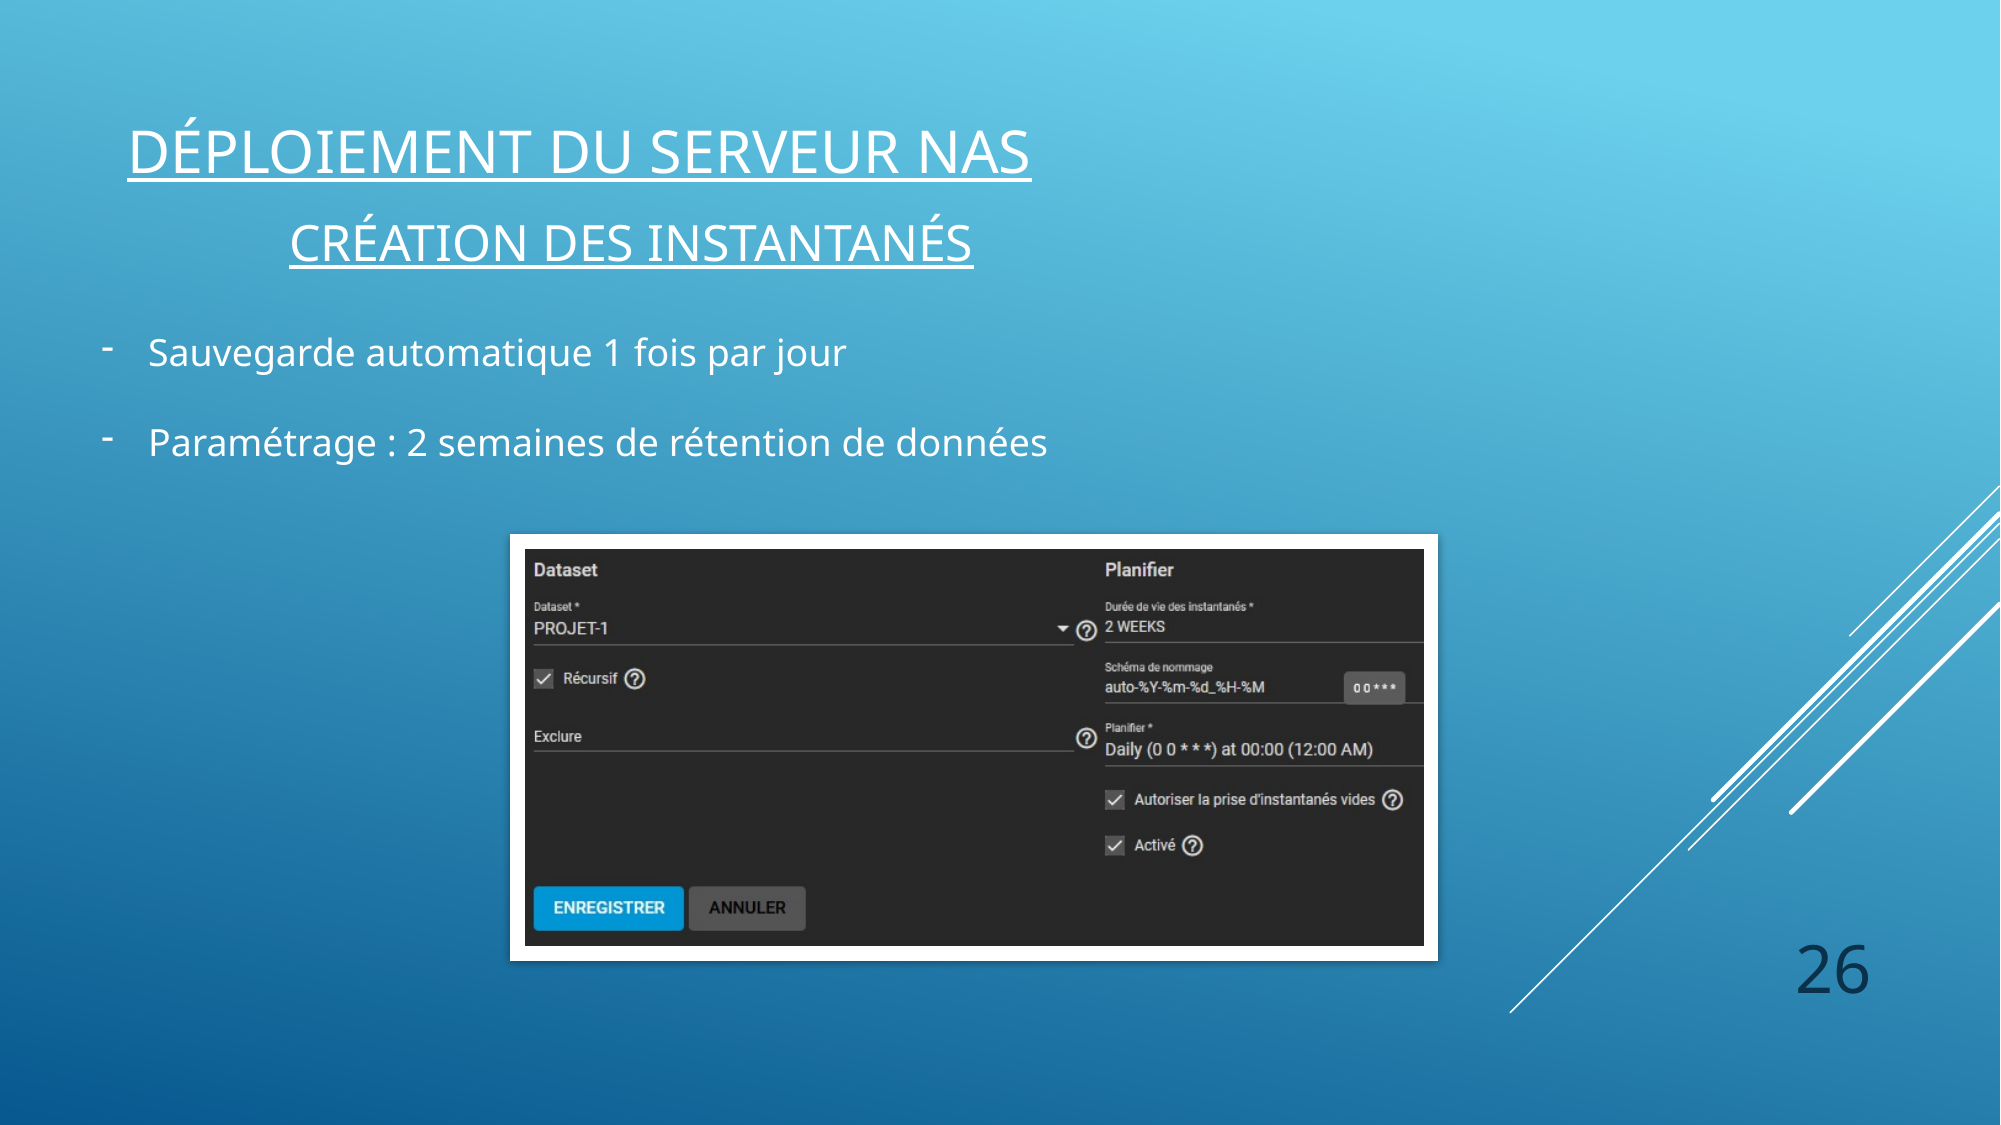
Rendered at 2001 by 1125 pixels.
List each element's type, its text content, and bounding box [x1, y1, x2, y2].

title Déploiement Du serveur NAS [112, 85, 1221, 214]
text_box Sauvegarde automatique 1 fois par jour Paramétrage : 2 semaines de rétention de données [86, 321, 1593, 472]
slide_number 26 [1700, 915, 1888, 1025]
picture [524, 548, 1424, 947]
text_box Création des instantanés [274, 177, 1675, 306]
